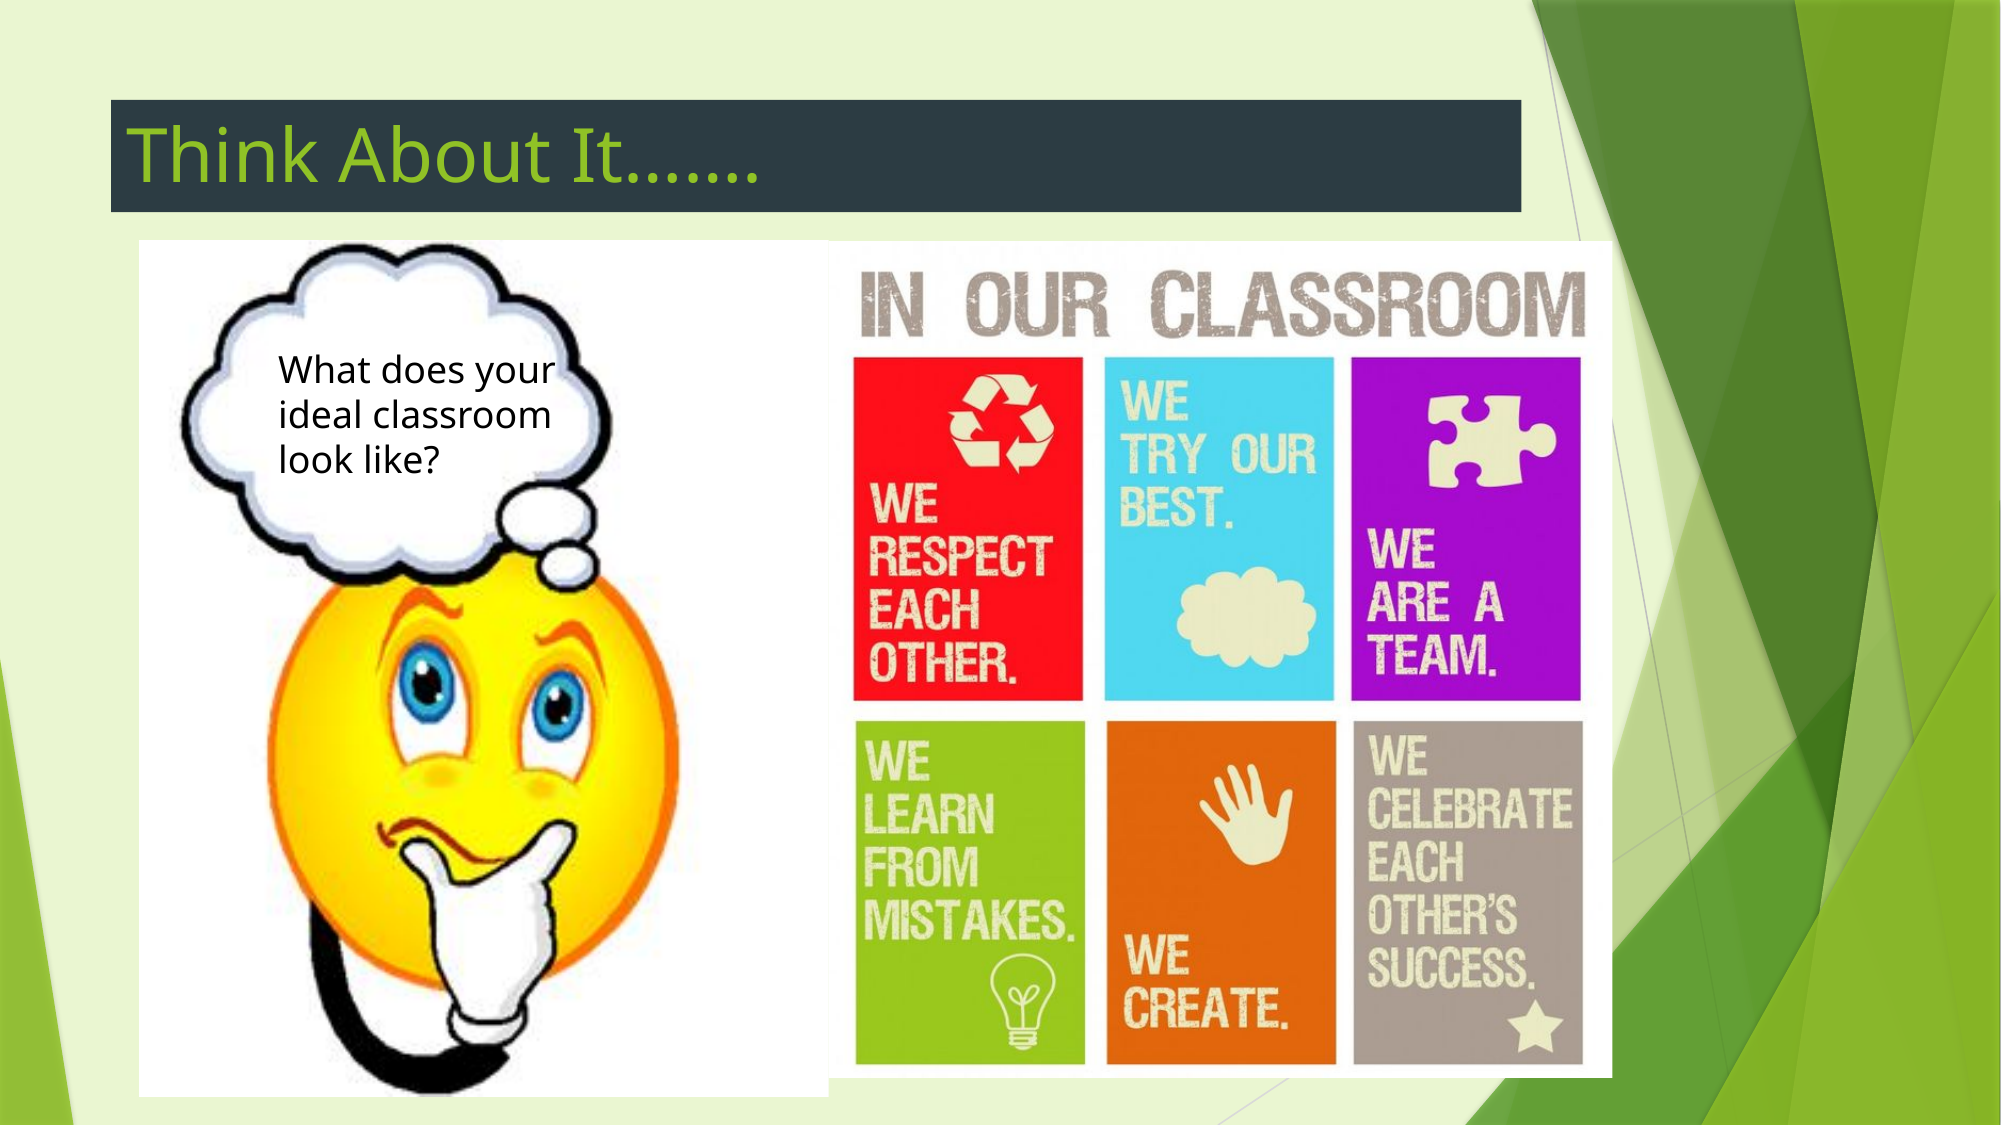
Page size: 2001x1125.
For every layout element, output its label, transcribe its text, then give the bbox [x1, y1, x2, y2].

picture [828, 240, 1613, 1078]
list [138, 240, 830, 1098]
title Think About It……. [111, 99, 1522, 213]
